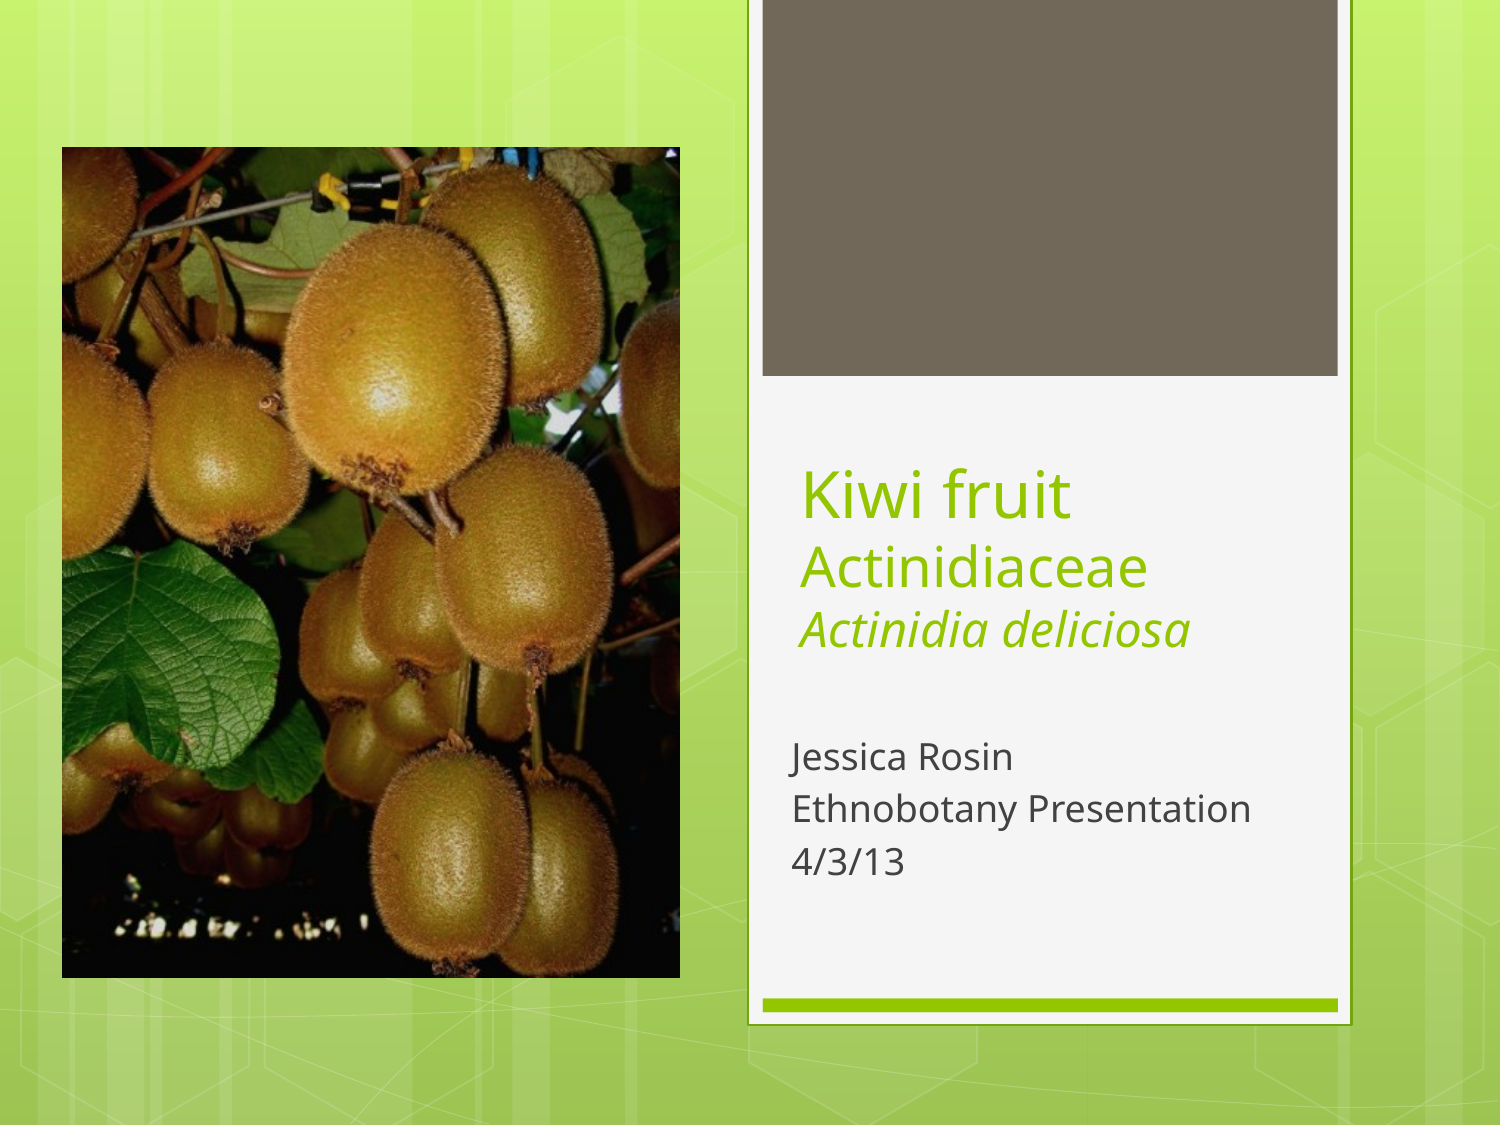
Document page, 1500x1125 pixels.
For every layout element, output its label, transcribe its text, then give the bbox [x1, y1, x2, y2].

picture [62, 147, 680, 978]
title Kiwi fruit Actinidiaceae Actinidia deliciosa [785, 444, 1329, 724]
subtitle Jessica Rosin Ethnobotany Presentation 4/3/13 [776, 725, 1320, 933]
